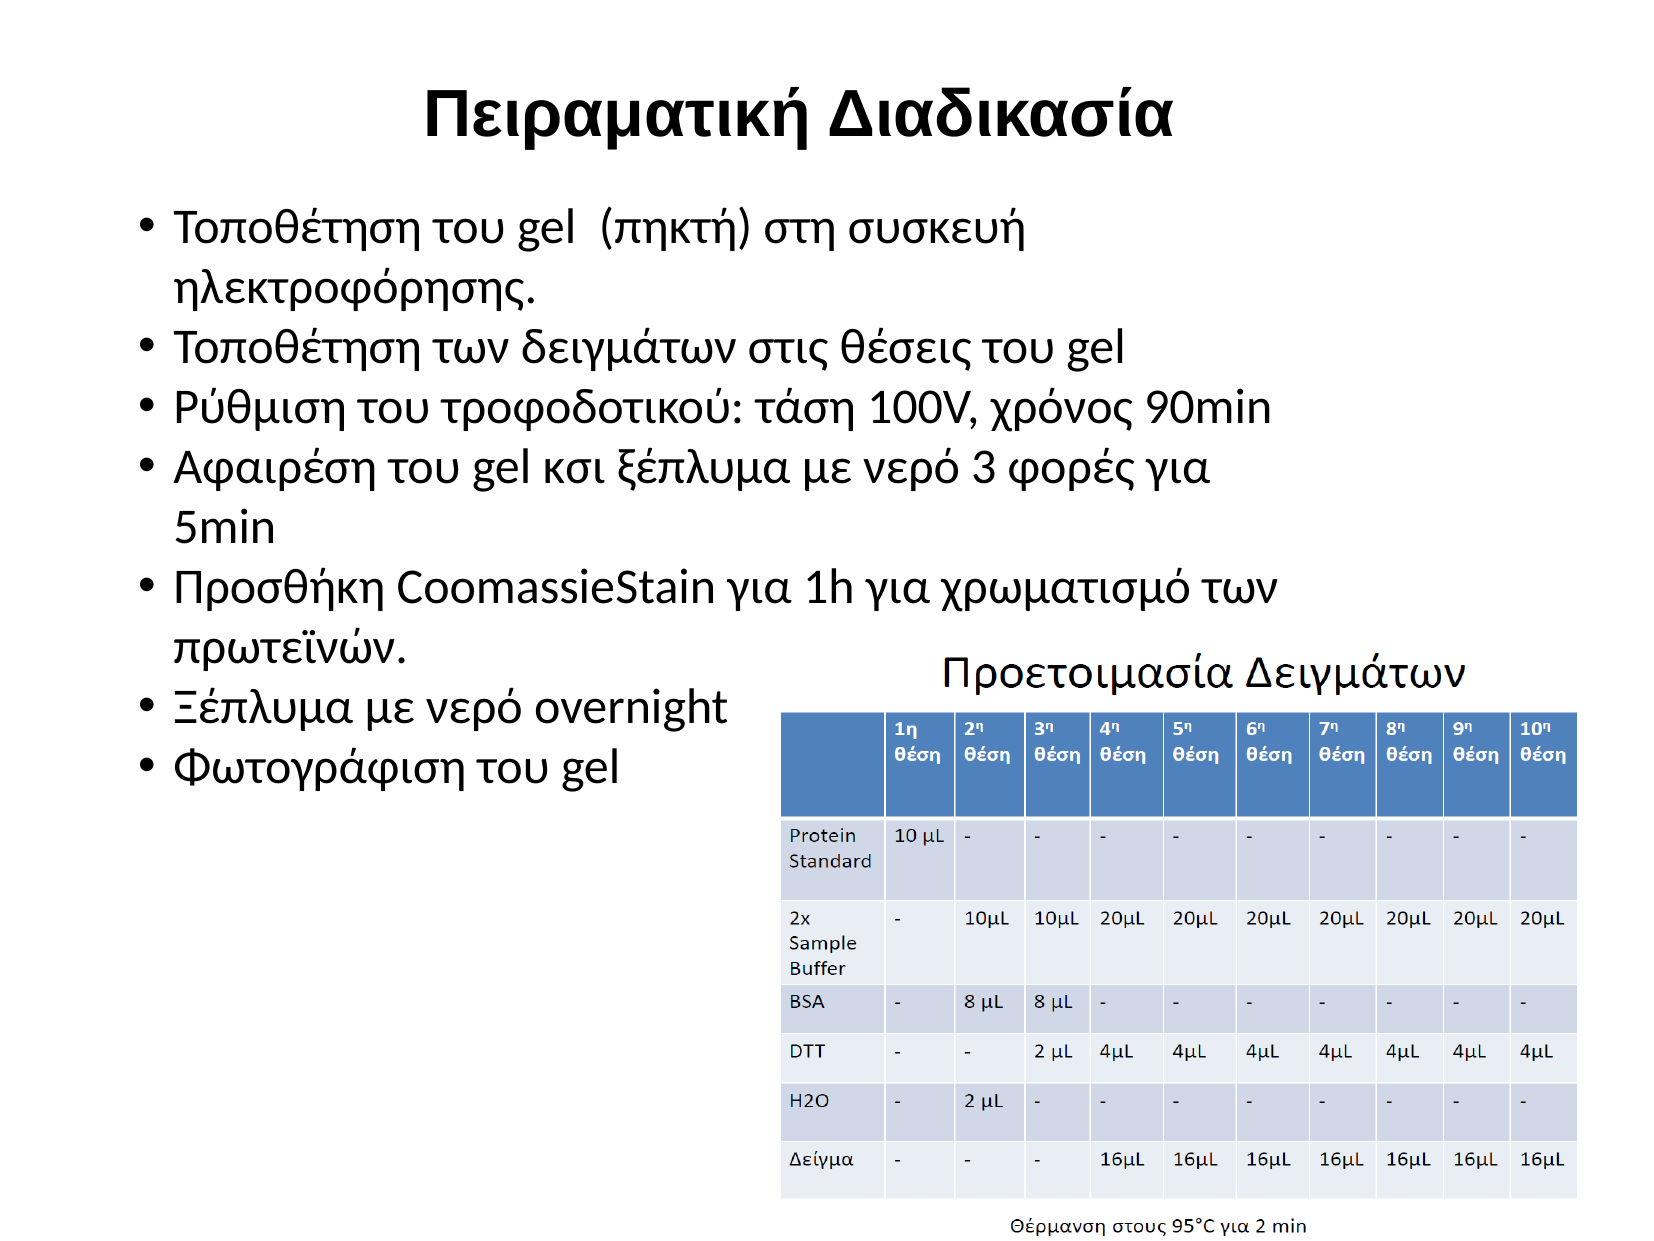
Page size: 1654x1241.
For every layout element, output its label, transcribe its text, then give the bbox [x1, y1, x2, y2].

picture [743, 613, 1654, 1241]
text_box Πειραματική Διαδικασία [408, 69, 1191, 159]
